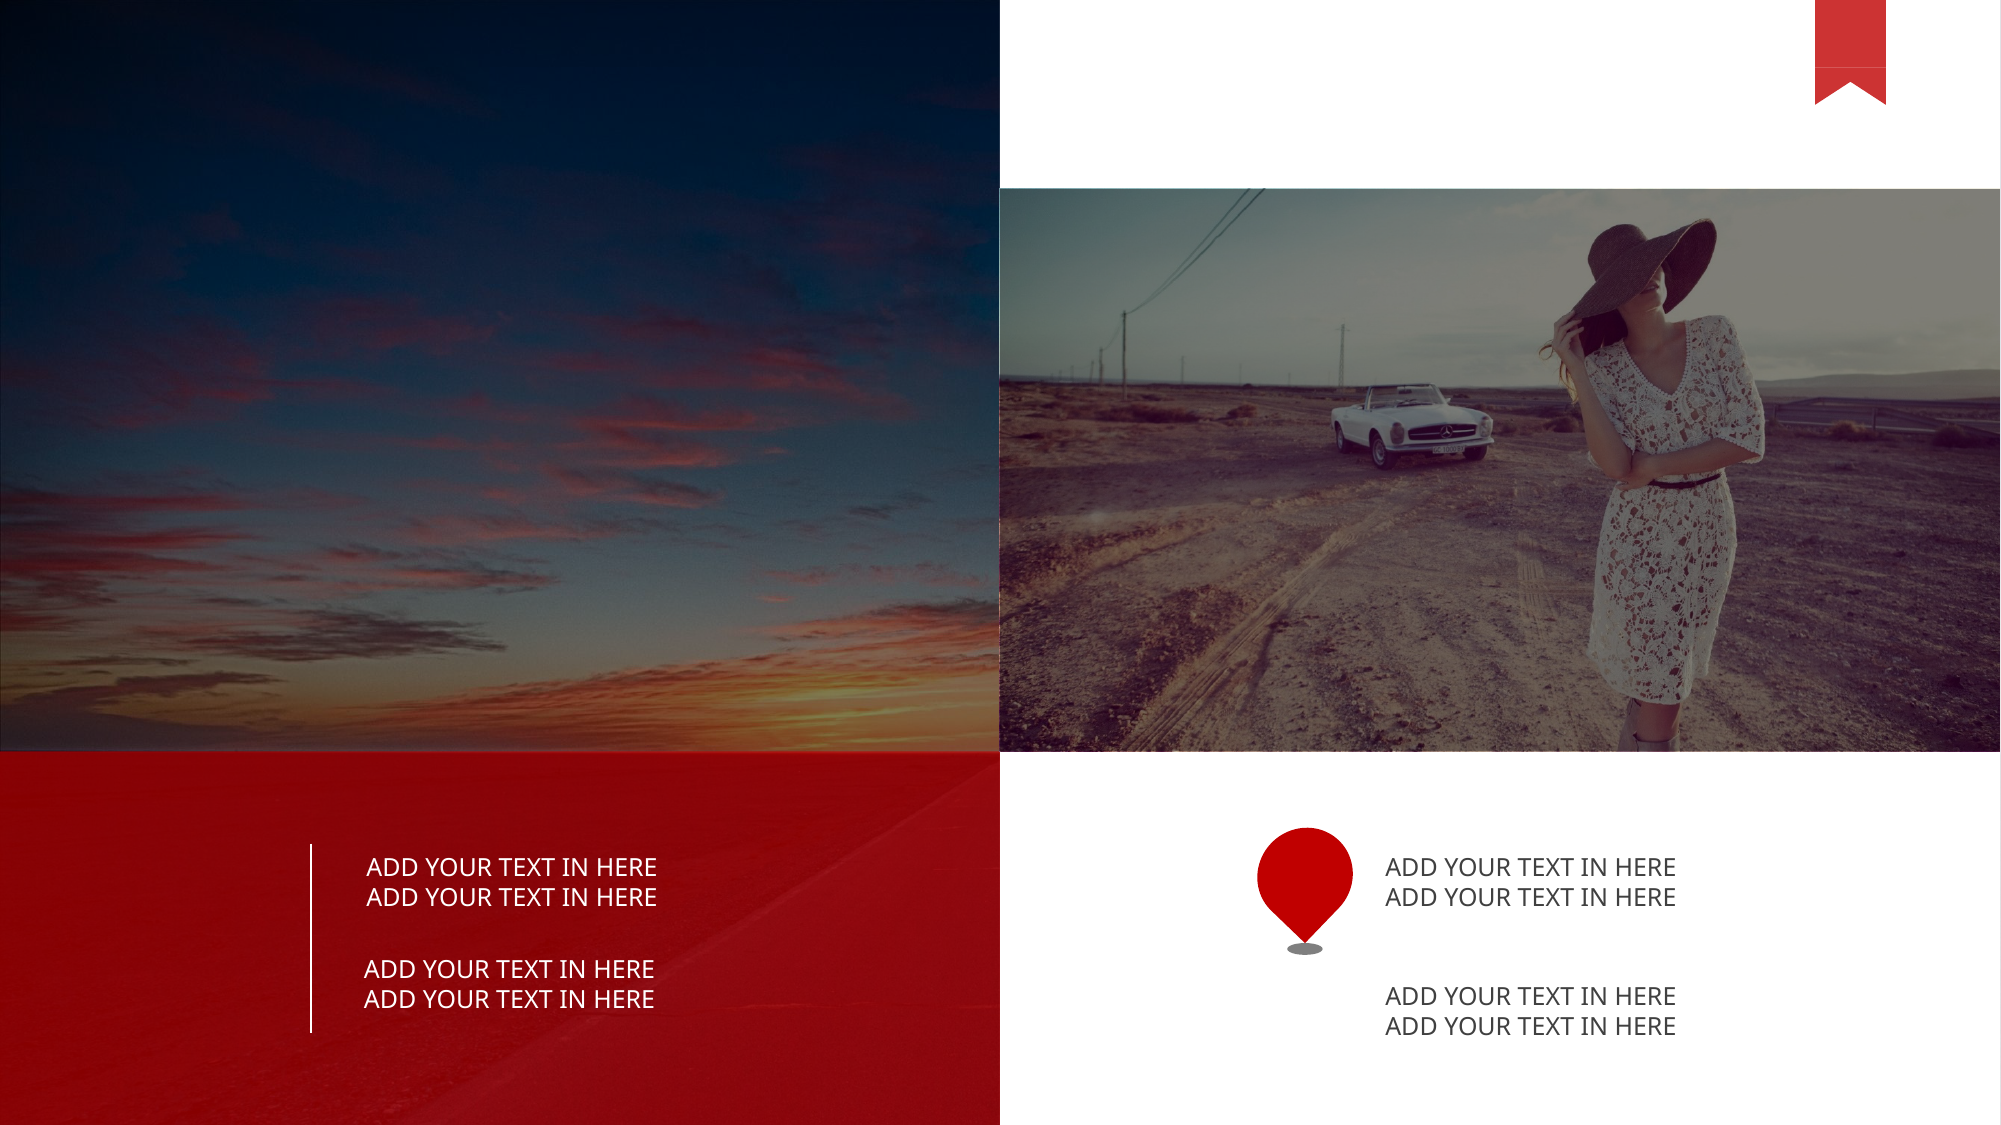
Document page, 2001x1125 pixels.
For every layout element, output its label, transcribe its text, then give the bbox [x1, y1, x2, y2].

text_box ADD YOUR TEXT IN HERE ADD YOUR TEXT IN HERE [1354, 972, 1708, 1048]
text_box [1001, 752, 2000, 1125]
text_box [310, 843, 689, 1033]
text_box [1814, 0, 1886, 105]
picture [0, 0, 2001, 1125]
text_box [0, 750, 1001, 1125]
text_box ADD YOUR TEXT IN HERE ADD YOUR TEXT IN HERE [1354, 843, 1708, 919]
text_box [999, 0, 2000, 188]
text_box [1258, 826, 1352, 955]
